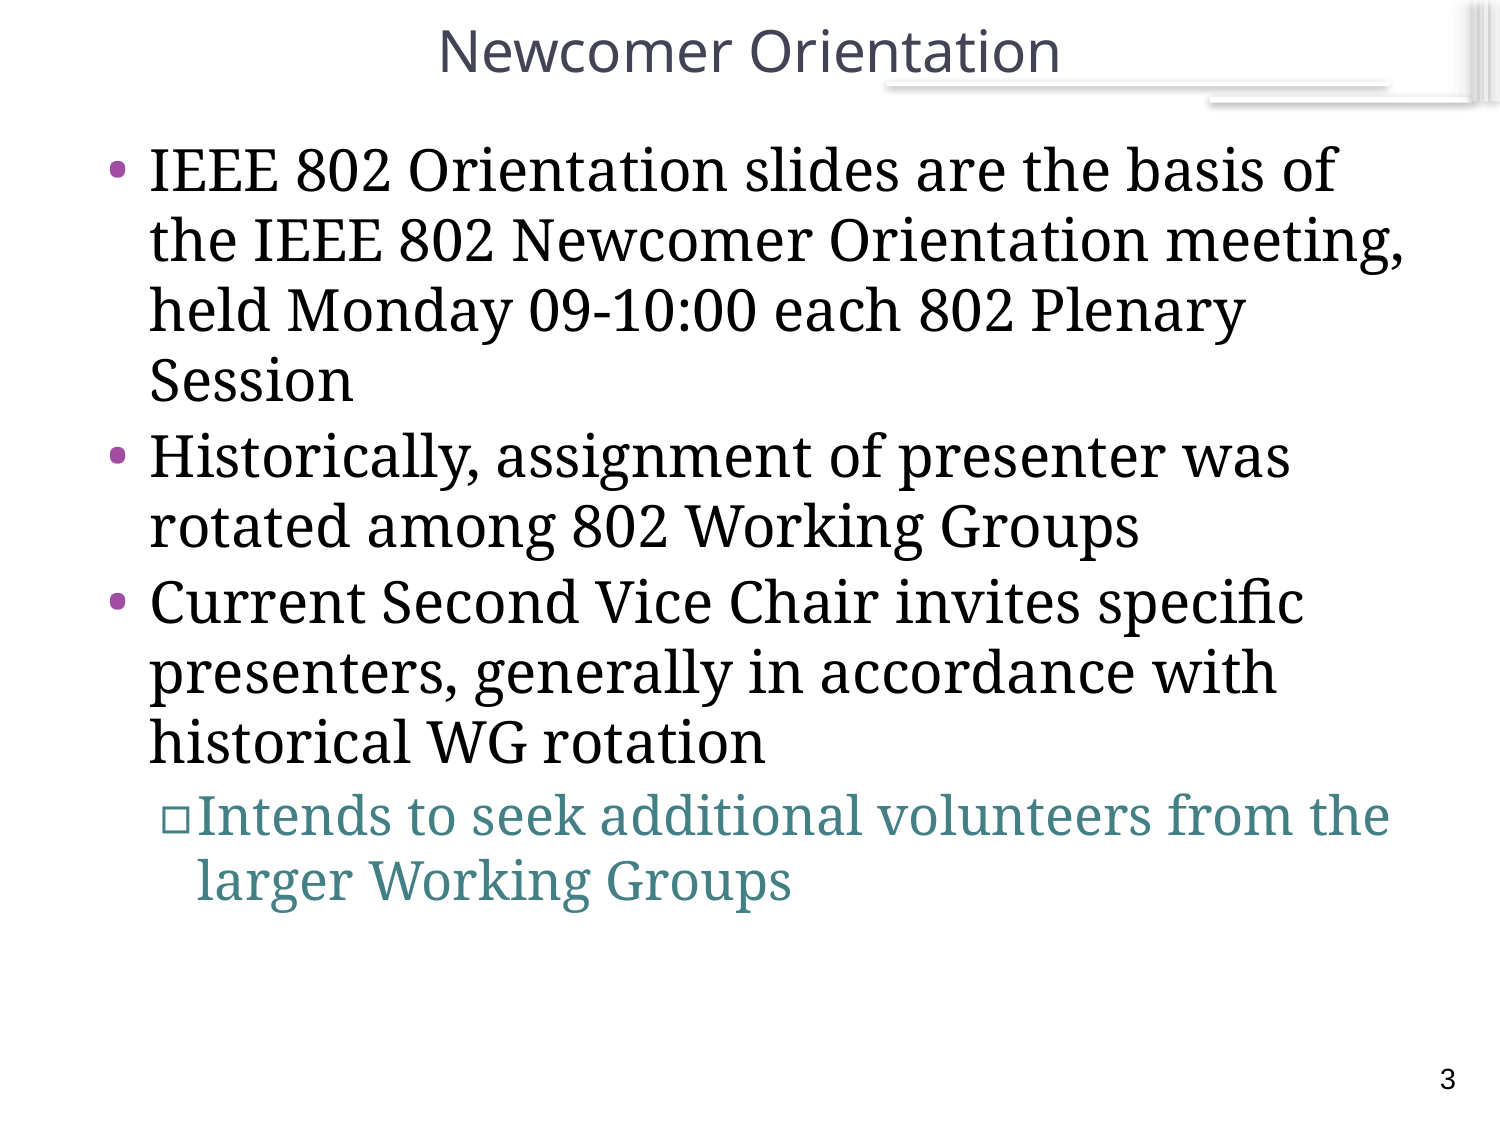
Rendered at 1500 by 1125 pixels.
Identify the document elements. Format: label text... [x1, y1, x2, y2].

list IEEE 802 Orientation slides are the basis of the IEEE 802 Newcomer Orientation meeting, held Monday 09-10:00 each 802 Plenary Session Historically, assignment of presenter was rotated among 802 Working Groups Current Second Vice Chair invites specific presenters, generally in accordance with historical WG rotation Intends to seek additional volunteers from the larger Working Groups [75, 125, 1425, 1072]
title Newcomer Orientation [75, 7, 1425, 125]
